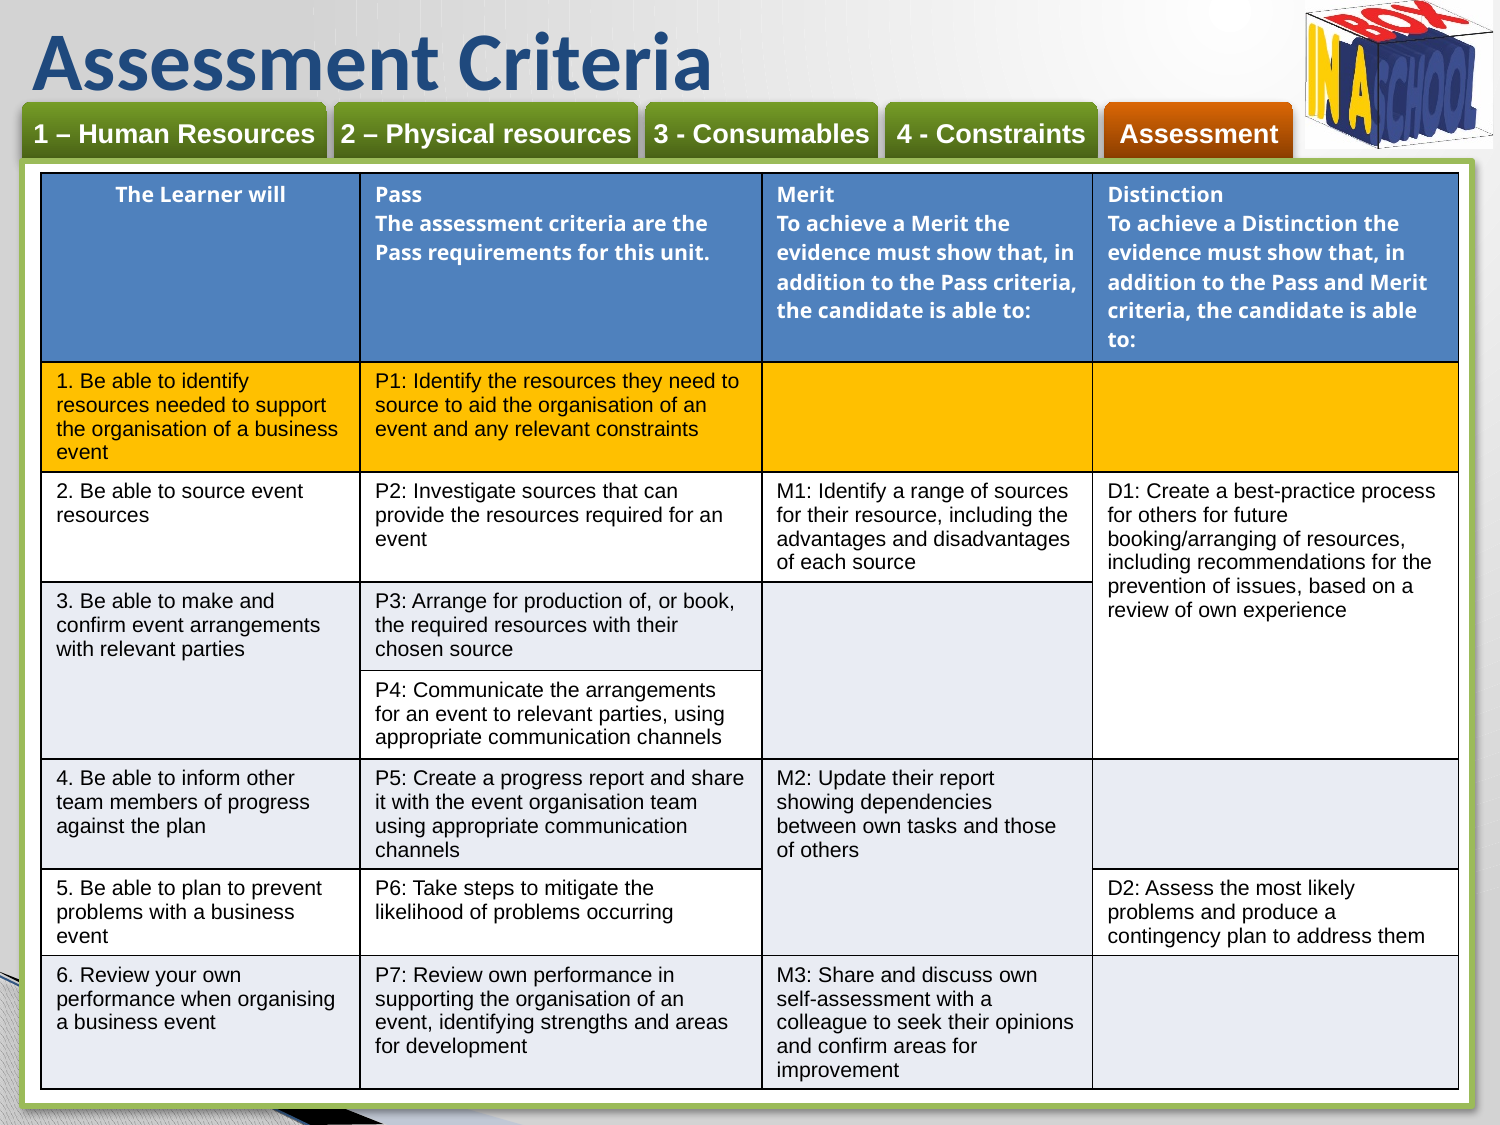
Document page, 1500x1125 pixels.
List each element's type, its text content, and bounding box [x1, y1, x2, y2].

table_cell D2: Assess the most likely problems and produce a contingency plan to address them [1093, 870, 1458, 955]
table_cell 6. Review your own performance when organising a business event [42, 956, 359, 1088]
picture [1305, 0, 1494, 149]
table_cell P4: Communicate the arrangements for an event to relevant parties, using appropriate communication channels [361, 671, 761, 758]
table_cell M2: Update their report showing dependencies between own tasks and those of others [763, 760, 1092, 955]
table_cell [1093, 760, 1458, 868]
table_cell [763, 583, 1092, 758]
table_header Merit To achieve a Merit the evidence must show that, in addition to the Pass criteria, the candidate is able to: [763, 174, 1092, 361]
table_cell M1: Identify a range of sources for their resource, including the advantages and disadvantages of each source [763, 473, 1092, 581]
table_cell P6: Take steps to mitigate the likelihood of problems occurring [361, 870, 761, 955]
table_cell P3: Arrange for production of, or book, the required resources with their chosen source [361, 583, 761, 670]
table_cell [1093, 363, 1458, 471]
table_cell P5: Create a progress report and share it with the event organisation team using appropriate communication channels [361, 760, 761, 868]
table_cell 1. Be able to identify resources needed to support the organisation of a business event [42, 363, 359, 471]
table_cell P7: Review own performance in supporting the organisation of an event, identifying strengths and areas for development [361, 956, 761, 1088]
table_cell 2. Be able to source event resources [42, 473, 359, 581]
table_cell [763, 363, 1092, 471]
table_header Pass The assessment criteria are the Pass requirements for this unit. [361, 174, 761, 361]
table_cell 5. Be able to plan to prevent problems with a business event [42, 870, 359, 955]
table_cell [1093, 956, 1458, 1088]
table_cell 3. Be able to make and confirm event arrangements with relevant parties [42, 583, 359, 758]
title Assessment Criteria [17, 0, 1282, 114]
table_cell D1: Create a best-practice process for others for future booking/arranging of resources, including recommendations for the prevention of issues, based on a review of own experience [1093, 473, 1458, 758]
table_header The Learner will [42, 174, 359, 361]
picture [281, 1114, 303, 1125]
table_header Distinction To achieve a Distinction the evidence must show that, in addition to the Pass and Merit criteria, the candidate is able to: [1093, 174, 1458, 361]
table_cell 4. Be able to inform other team members of progress against the plan [42, 760, 359, 868]
table_cell P1: Identify the resources they need to source to aid the organisation of an event and any relevant constraints [361, 363, 761, 471]
table_cell M3: Share and discuss own self-assessment with a colleague to seek their opinions and confirm areas for improvement [763, 956, 1092, 1088]
table_cell P2: Investigate sources that can provide the resources required for an event [361, 473, 761, 581]
